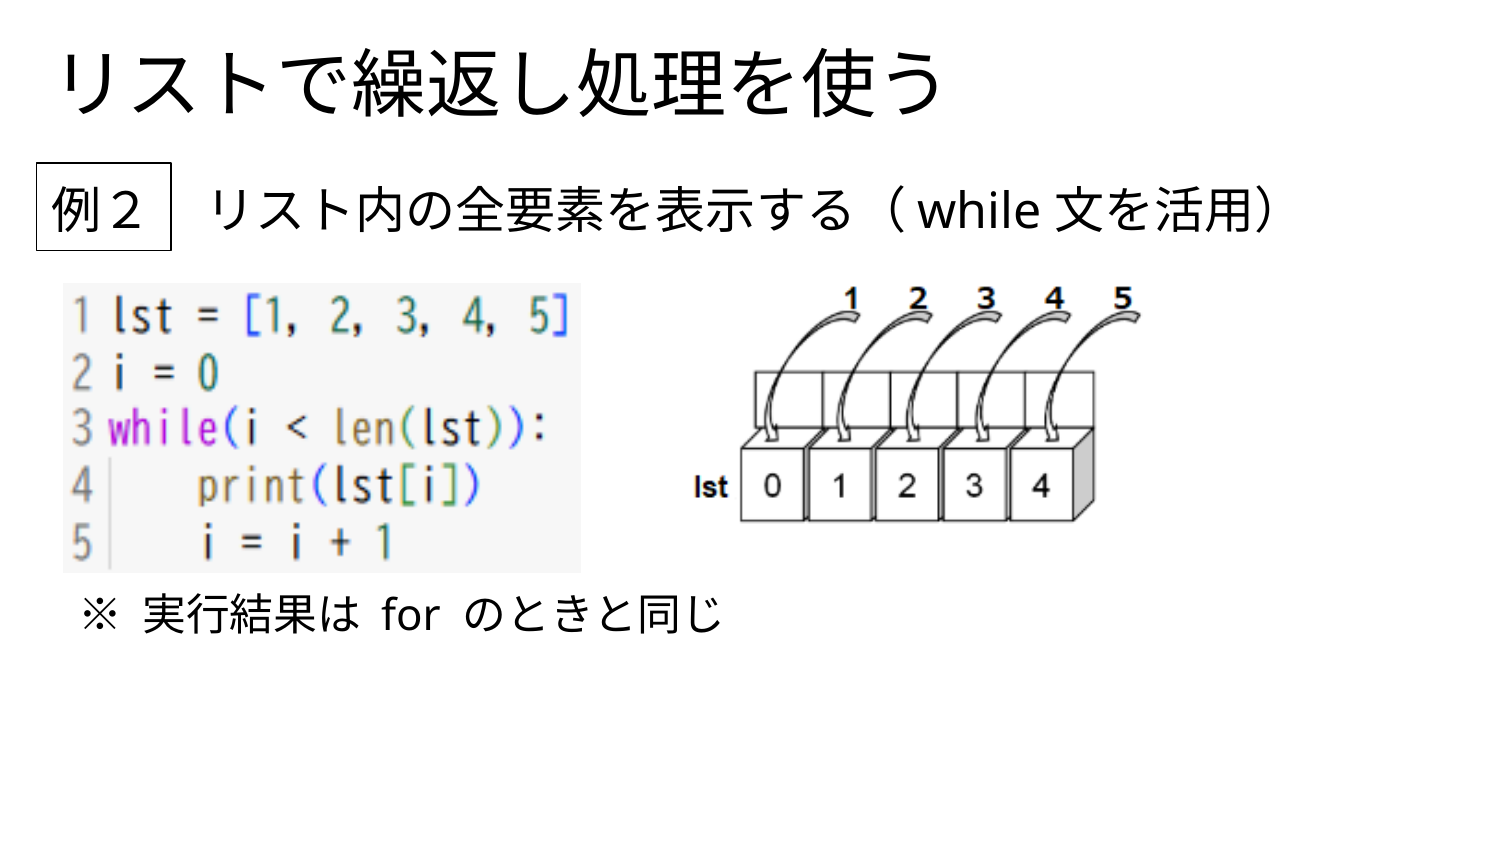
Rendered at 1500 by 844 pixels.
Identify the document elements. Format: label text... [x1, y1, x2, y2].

text_box リスト内の全要素を表示する（while文を活用） [190, 163, 1435, 254]
title リストで繰返し処理を使う [36, 21, 1435, 131]
text_box 例２ [36, 163, 172, 251]
picture [689, 278, 1151, 534]
text_box ※ 実行結果は for のときと同じ [63, 572, 750, 648]
picture [63, 283, 581, 573]
